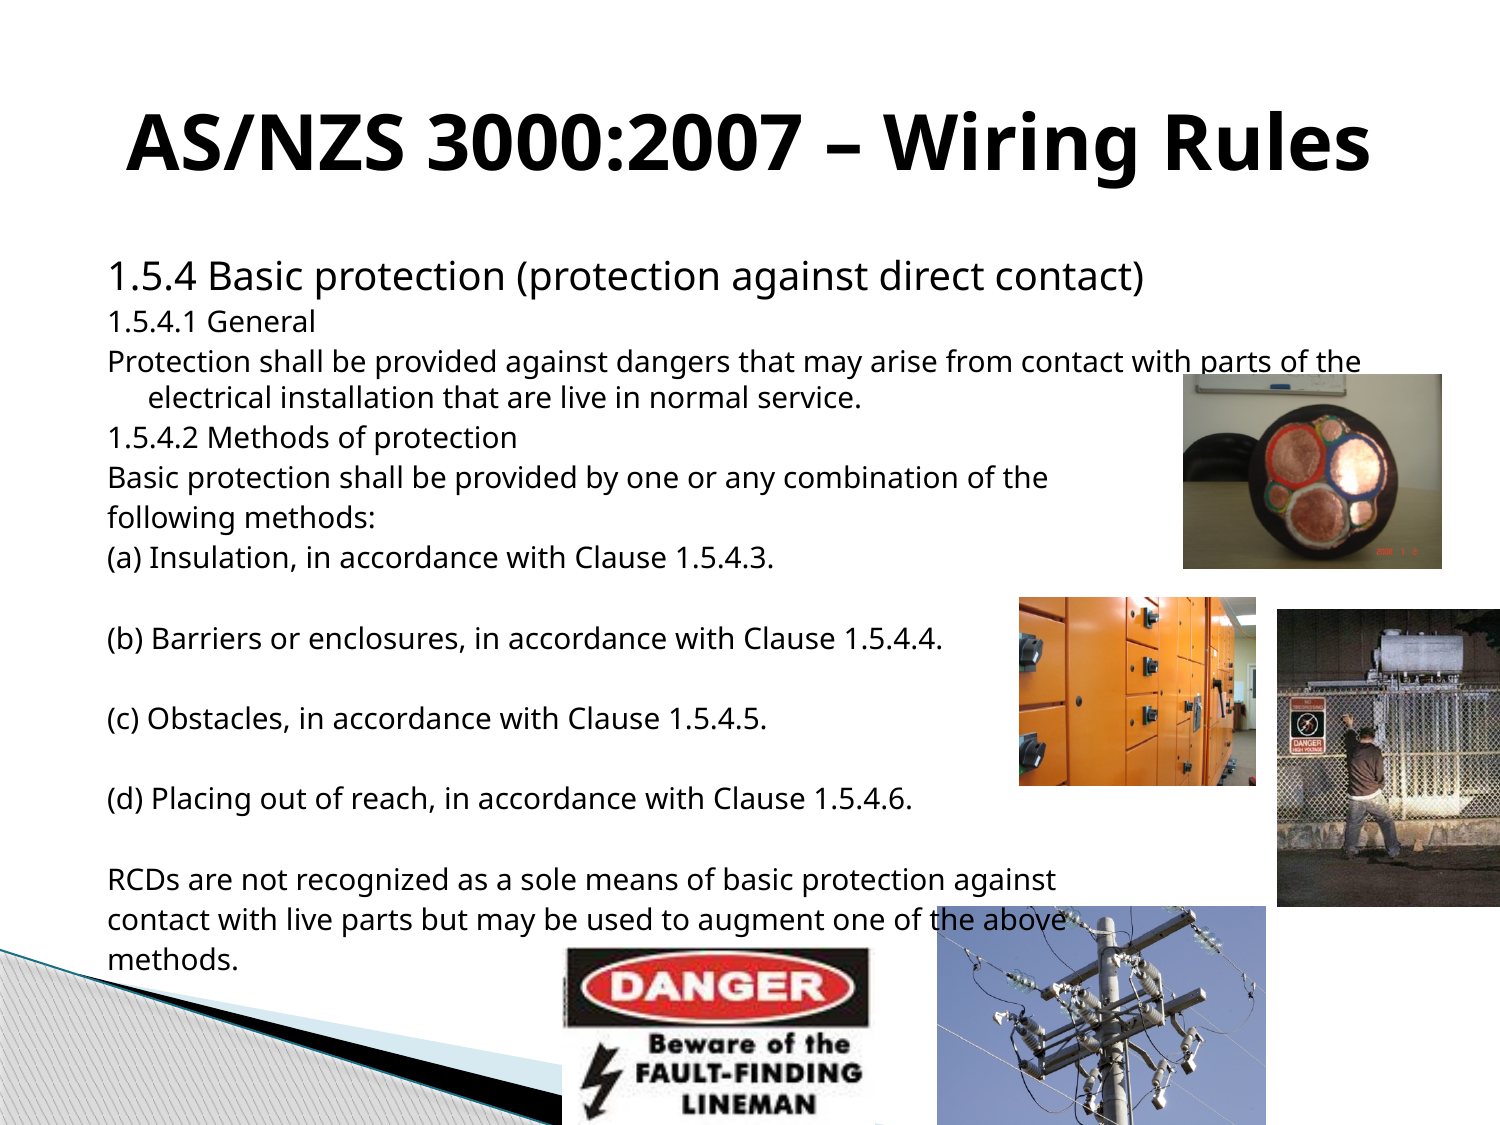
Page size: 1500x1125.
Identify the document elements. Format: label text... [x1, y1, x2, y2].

title AS/NZS 3000:2007 – Wiring Rules [75, 45, 1425, 233]
picture [1019, 597, 1256, 786]
picture [562, 947, 876, 1125]
list 1.5.4 Basic protection (protection against direct contact) 1.5.4.1 General Protection shall be provided against dangers that may arise from contact with parts of the electrical installation that are live in normal service. 1.5.4.2 Methods of protection Basic protection shall be provided by one or any combination of the following methods: (a) Insulation, in accordance with Clause 1.5.4.3. (b) Barriers or enclosures, in accordance with Clause 1.5.4.4. (c) Obstacles, in accordance with Clause 1.5.4.5. (d) Placing out of reach, in accordance with Clause 1.5.4.6. RCDs are not recognized as a sole means of basic protection against contact with live parts but may be used to augment one of the above methods. [75, 243, 1425, 986]
picture [1183, 374, 1442, 569]
picture [937, 905, 1266, 1125]
picture [1277, 609, 1500, 907]
